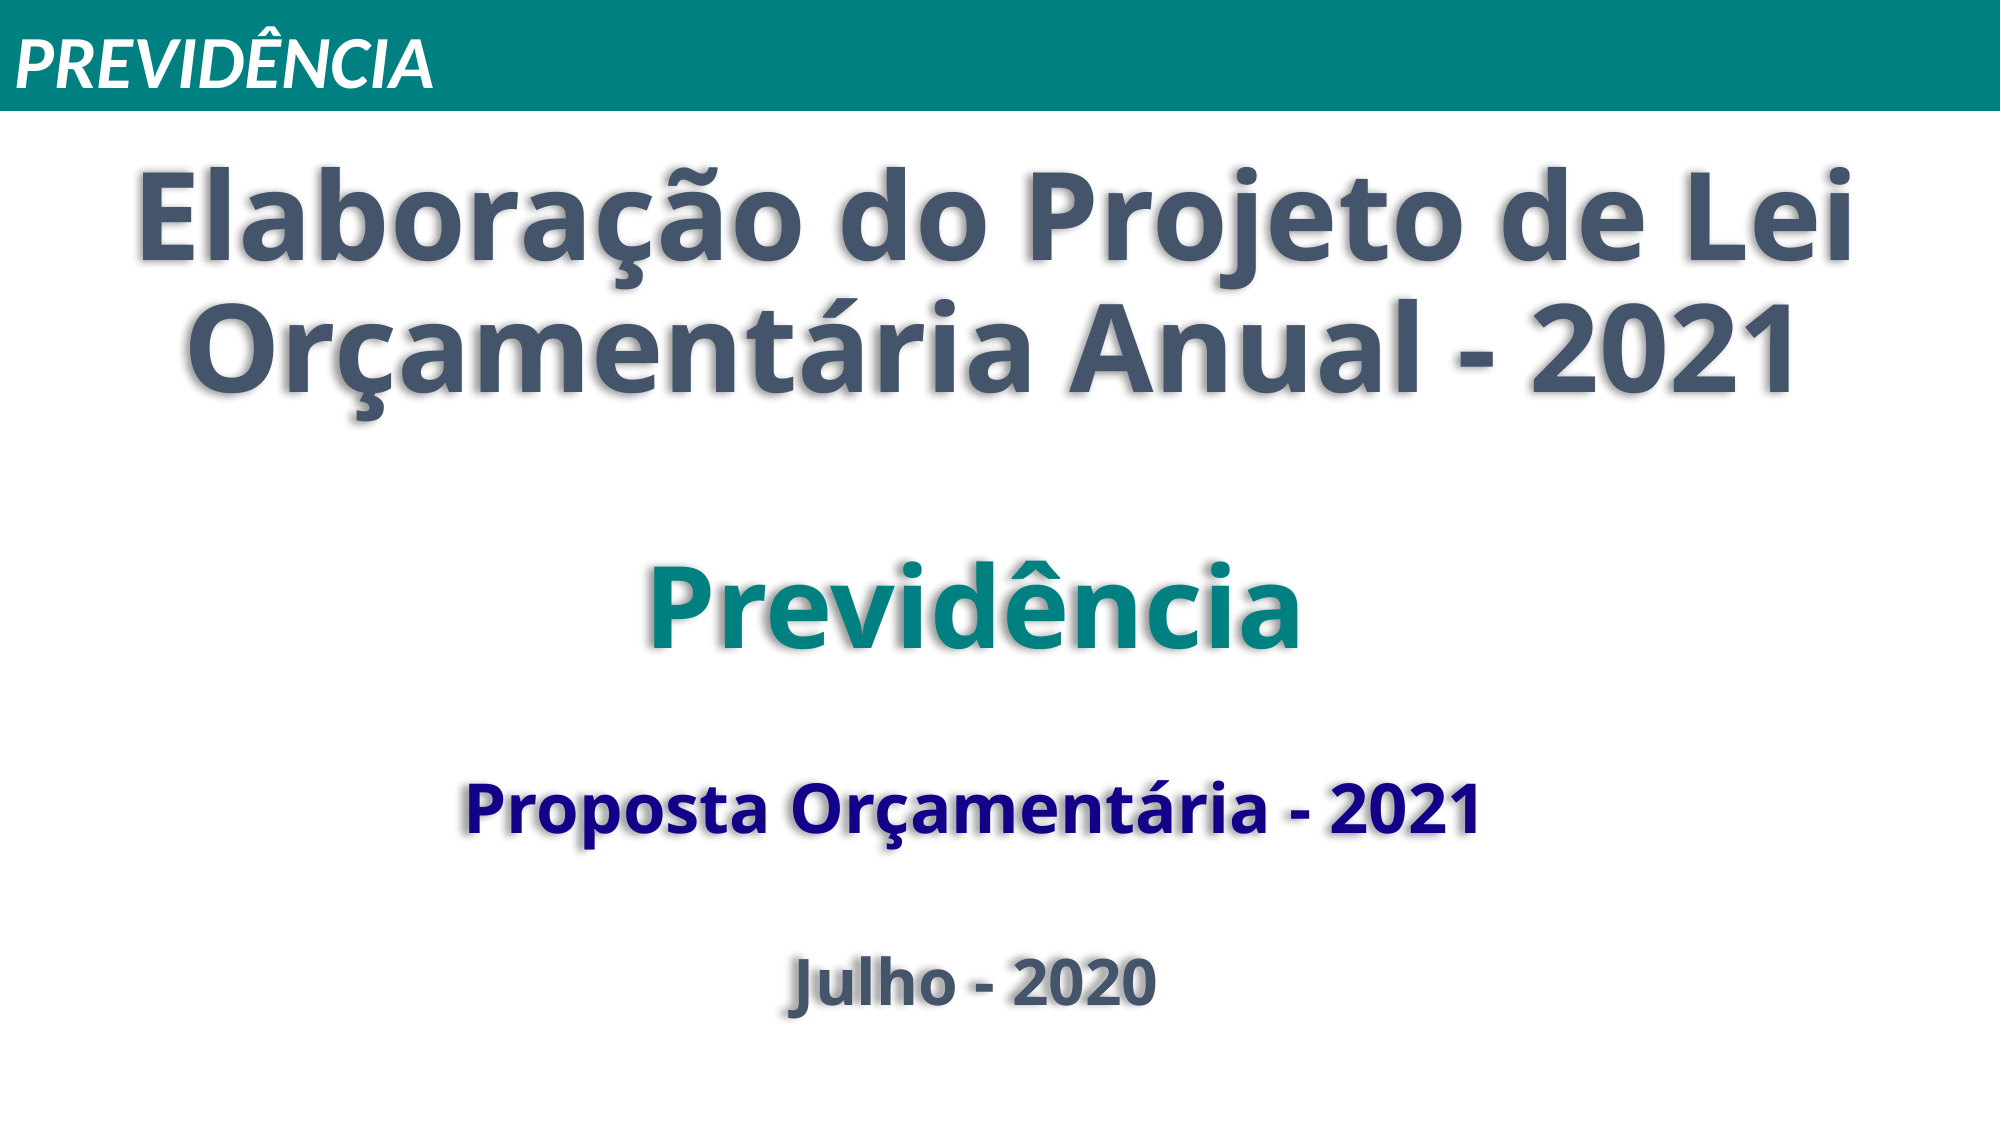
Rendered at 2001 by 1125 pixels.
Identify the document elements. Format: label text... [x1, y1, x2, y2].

title Elaboração do Projeto de Lei Orçamentária Anual - 2021 [39, 146, 1954, 427]
subtitle Previdência Proposta Orçamentária - 2021 Julho - 2020 [24, 542, 1927, 1033]
text_box PREVIDÊNCIA [0, 0, 2000, 111]
